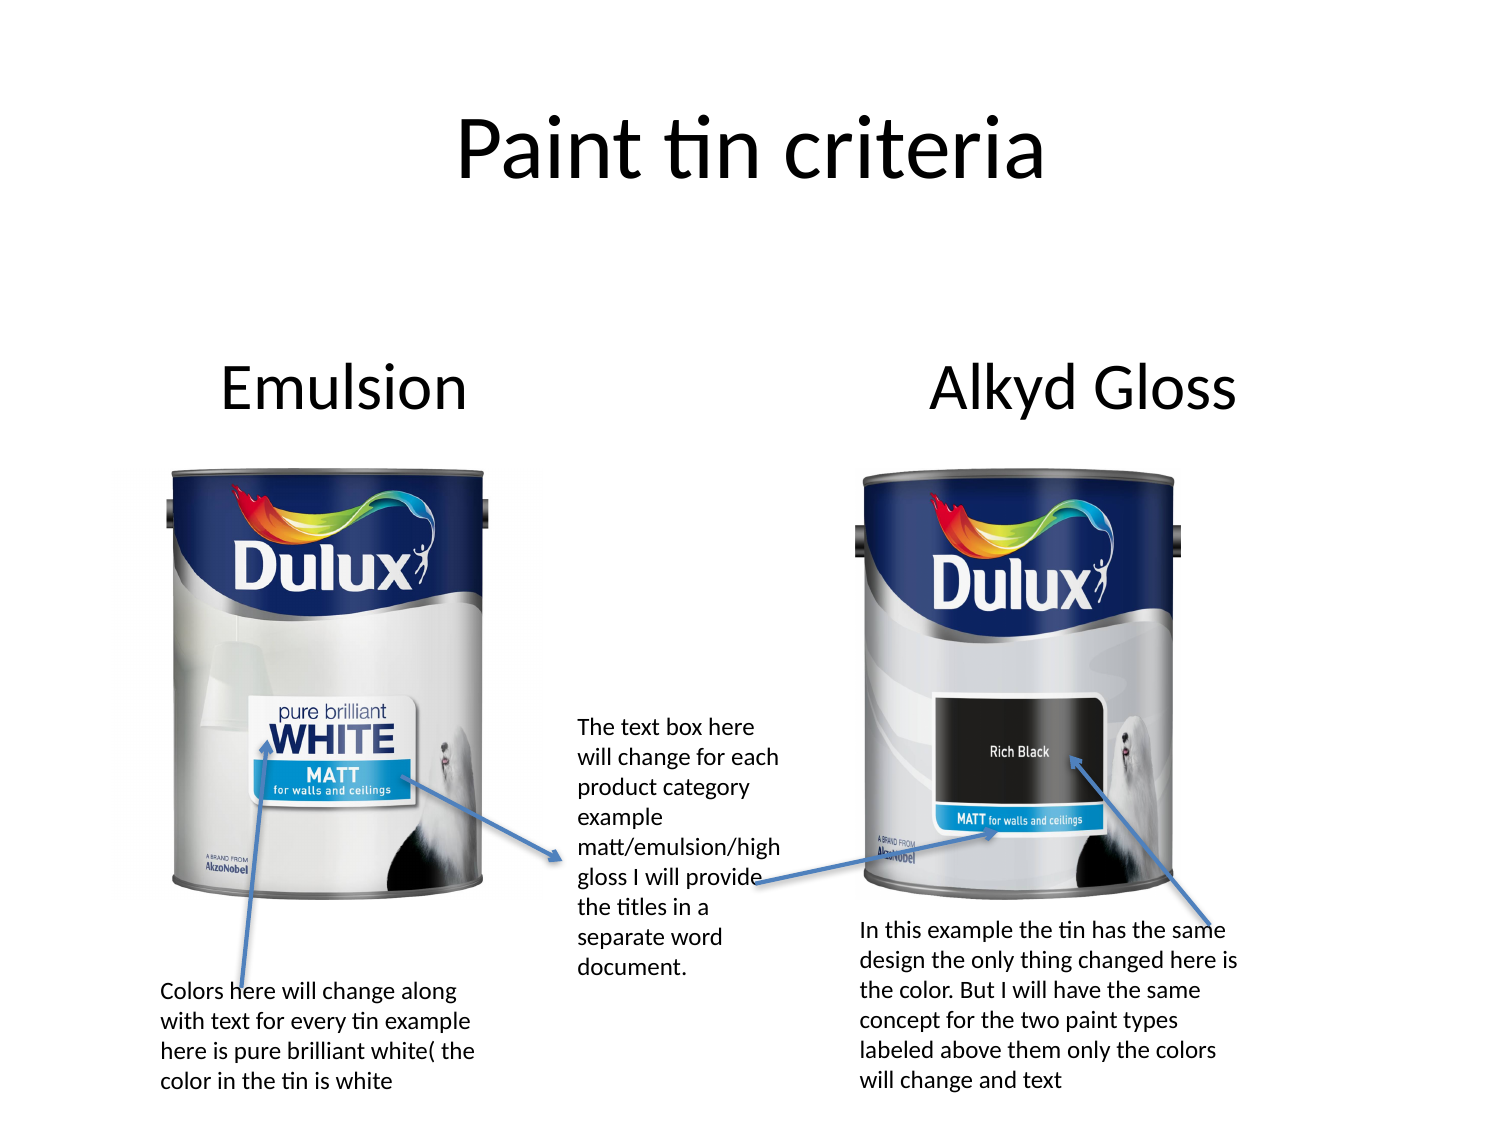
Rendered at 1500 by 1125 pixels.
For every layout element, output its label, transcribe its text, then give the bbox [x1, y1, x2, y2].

text_box Colors here will change along with text for every tin example here is pure brilliant white( the color in the tin is white [145, 966, 516, 1102]
picture [855, 468, 1181, 900]
title Paint tin criteria [124, 21, 1400, 263]
picture [308, 768, 320, 782]
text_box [1069, 754, 1211, 926]
text_box Alkyd Gloss [914, 335, 1374, 431]
text_box In this example the tin has the same design the only thing changed here is the color. But I will have the same concept for the two paint types labeled above them only the colors will change and text [844, 906, 1264, 1101]
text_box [754, 831, 999, 884]
picture [111, 468, 543, 900]
picture [1005, 819, 1015, 824]
picture [973, 814, 985, 824]
text_box The text box here will change for each product category example matt/emulsion/high gloss I will provide the titles in a separate word document. [562, 703, 803, 988]
picture [967, 814, 972, 823]
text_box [241, 739, 268, 989]
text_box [400, 775, 563, 862]
picture [958, 814, 964, 823]
subtitle Emulsion [92, 335, 598, 967]
